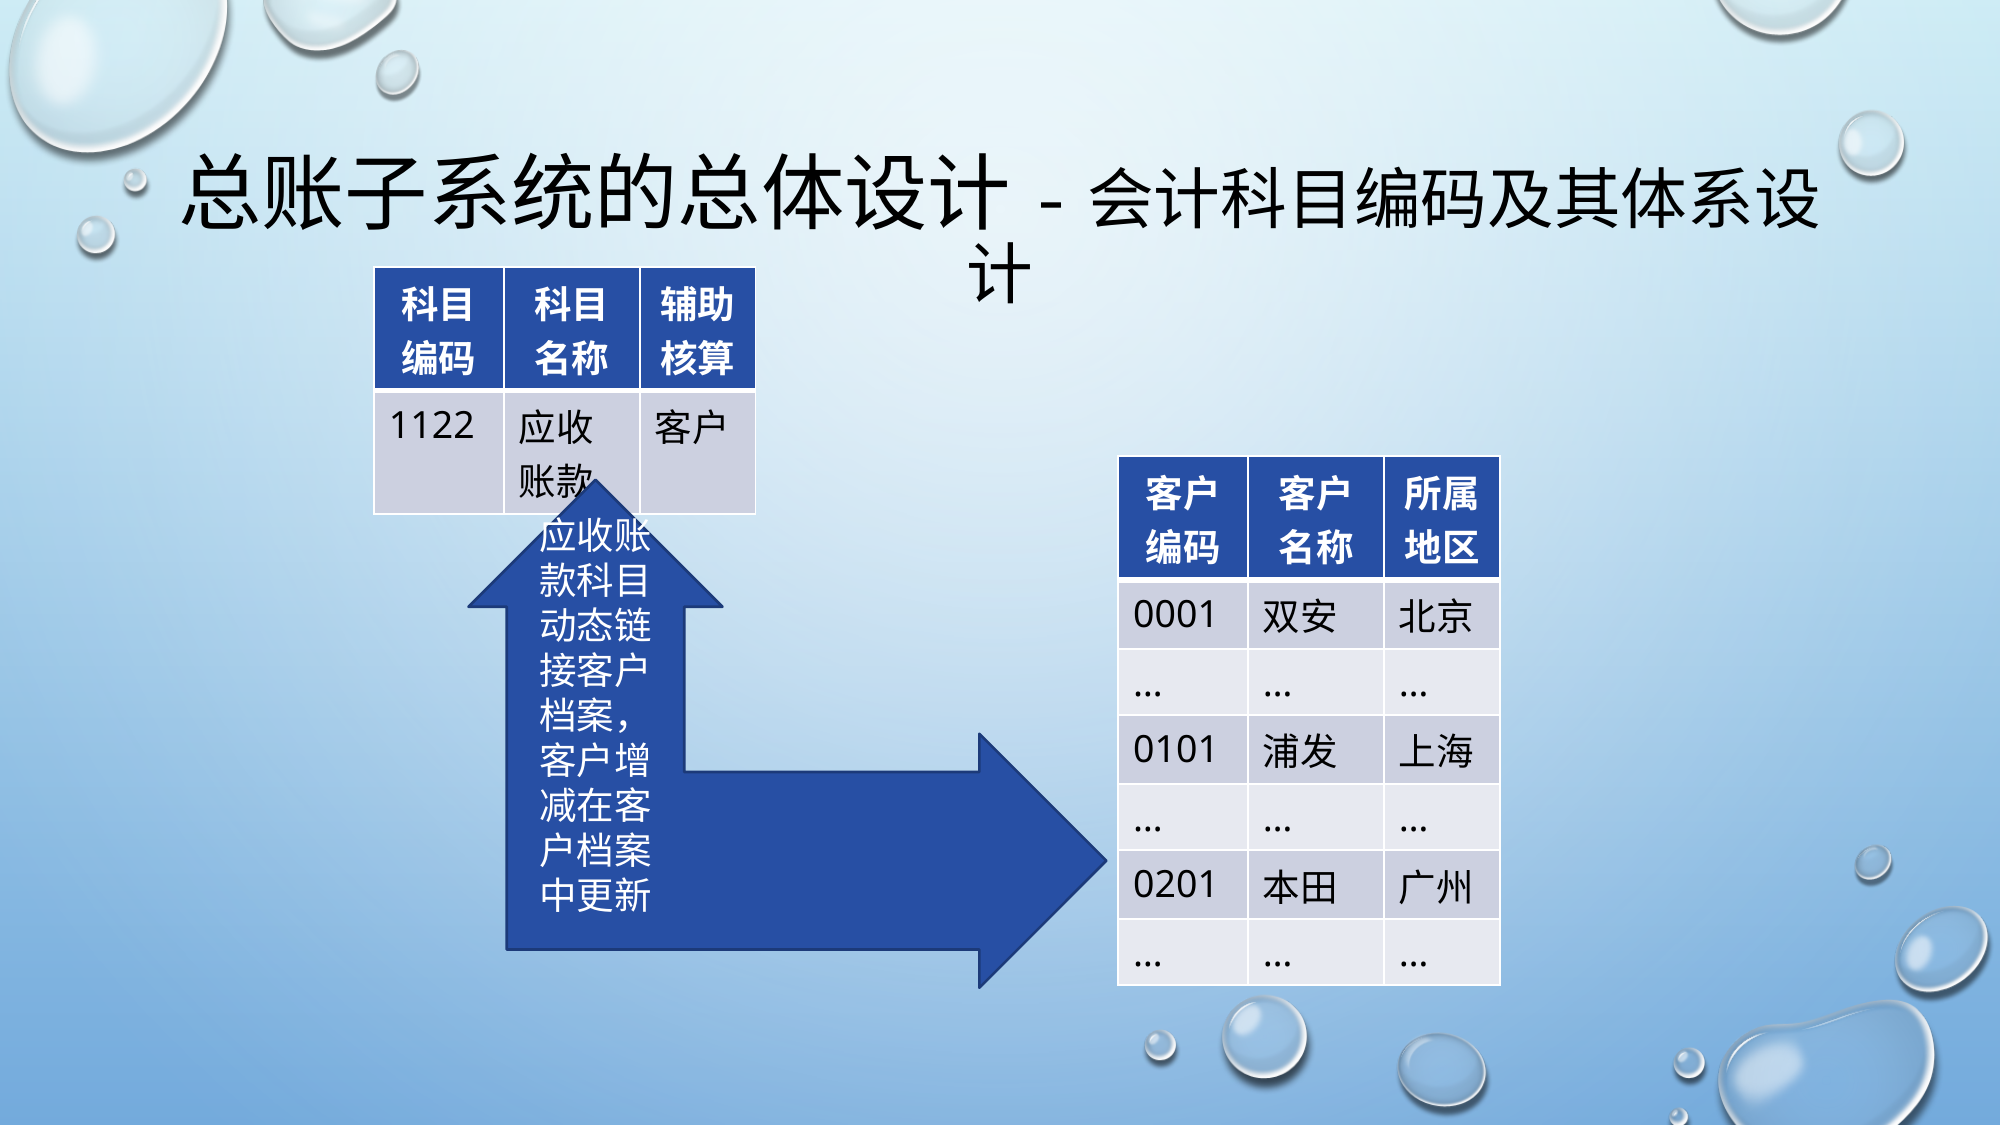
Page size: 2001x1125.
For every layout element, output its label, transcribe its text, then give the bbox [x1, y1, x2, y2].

title 总账子系统的总体设计-会计科目编码及其体系设计 [149, 101, 1851, 364]
table_header 客户编码 [1119, 457, 1247, 577]
table_header 客户名称 [1249, 457, 1383, 577]
table_cell 北京 [1385, 583, 1499, 648]
table_cell 0101 [1119, 716, 1247, 783]
table_cell 本田 [1249, 851, 1383, 918]
table_header 所属地区 [1385, 457, 1499, 577]
table_cell 浦发 [1249, 716, 1383, 783]
table_cell … [1249, 650, 1383, 714]
table_header 辅助核算 [641, 268, 755, 388]
table_cell 双安 [1249, 583, 1383, 648]
table_cell 上海 [1385, 716, 1499, 783]
table_cell 0201 [1119, 851, 1247, 918]
table_cell … [1119, 650, 1247, 714]
table_cell … [1119, 785, 1247, 849]
table_header 科目名称 [505, 268, 639, 388]
table_cell 应收账款 [505, 393, 639, 513]
picture [0, 0, 2000, 1125]
table_cell … [1119, 920, 1247, 984]
table_cell … [1385, 920, 1499, 984]
table_cell … [1385, 785, 1499, 849]
table_cell … [1385, 650, 1499, 714]
table_cell 0001 [1119, 583, 1247, 648]
table_cell 广州 [1385, 851, 1499, 918]
table_cell 1122 [375, 393, 503, 513]
text_box 应收账款科目动态链接客户档案，客户增减在客户档案中更新 [467, 478, 1108, 989]
table_cell … [1249, 785, 1383, 849]
table_cell 客户 [641, 393, 755, 513]
table_header 科目编码 [375, 268, 503, 388]
table_cell … [1249, 920, 1383, 984]
